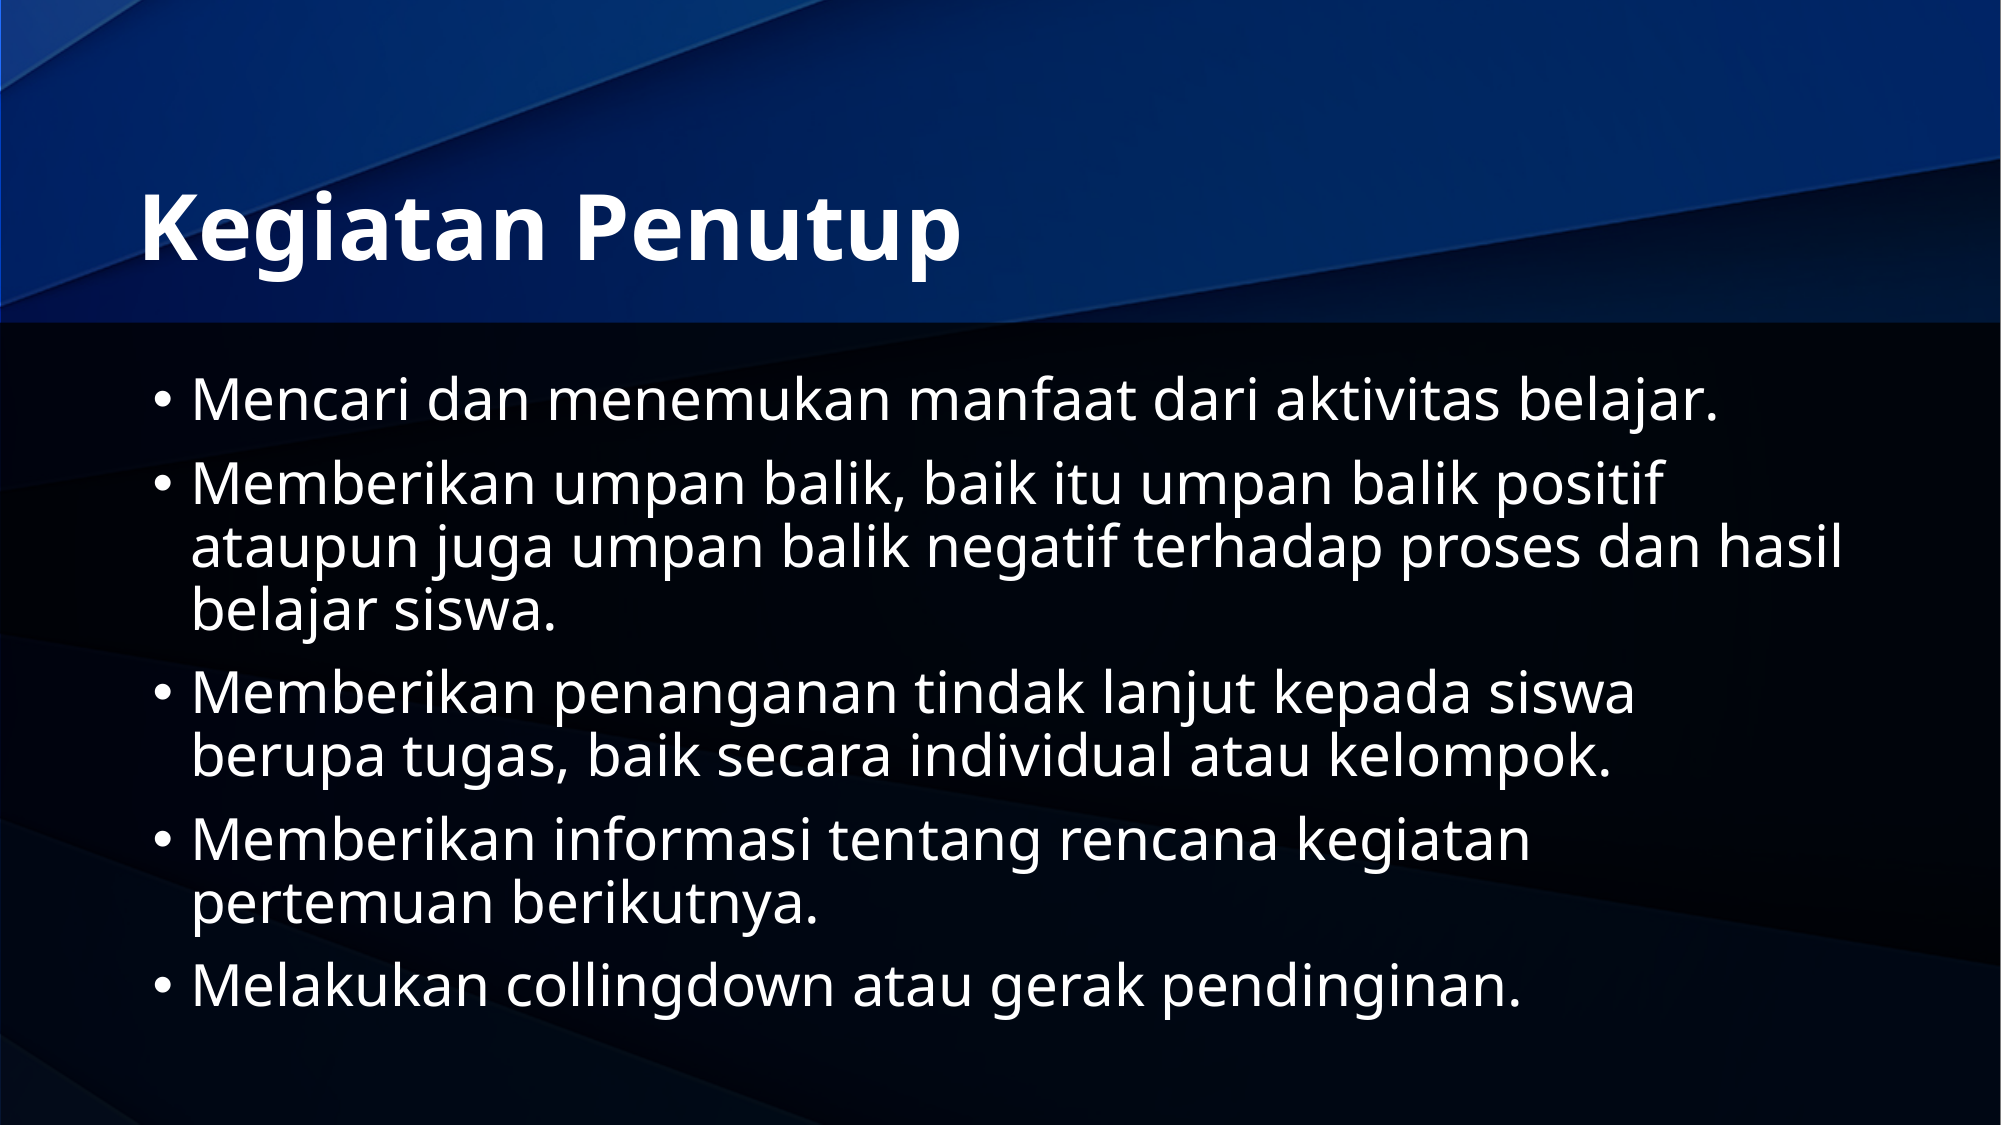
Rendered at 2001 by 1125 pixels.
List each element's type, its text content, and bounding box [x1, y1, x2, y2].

picture [0, 0, 2000, 1125]
list Mencari dan menemukan manfaat dari aktivitas belajar. Memberikan umpan balik, baik itu umpan balik positif ataupun juga umpan balik negatif terhadap proses dan hasil belajar siswa. Memberikan penanganan tindak lanjut kepada siswa berupa tugas, baik secara individual atau kelompok. Memberikan informasi tentang rencana kegiatan pertemuan berikutnya. Melakukan collingdown atau gerak pendinginan. [137, 363, 1863, 1066]
title Kegiatan Penutup [137, 132, 1264, 281]
